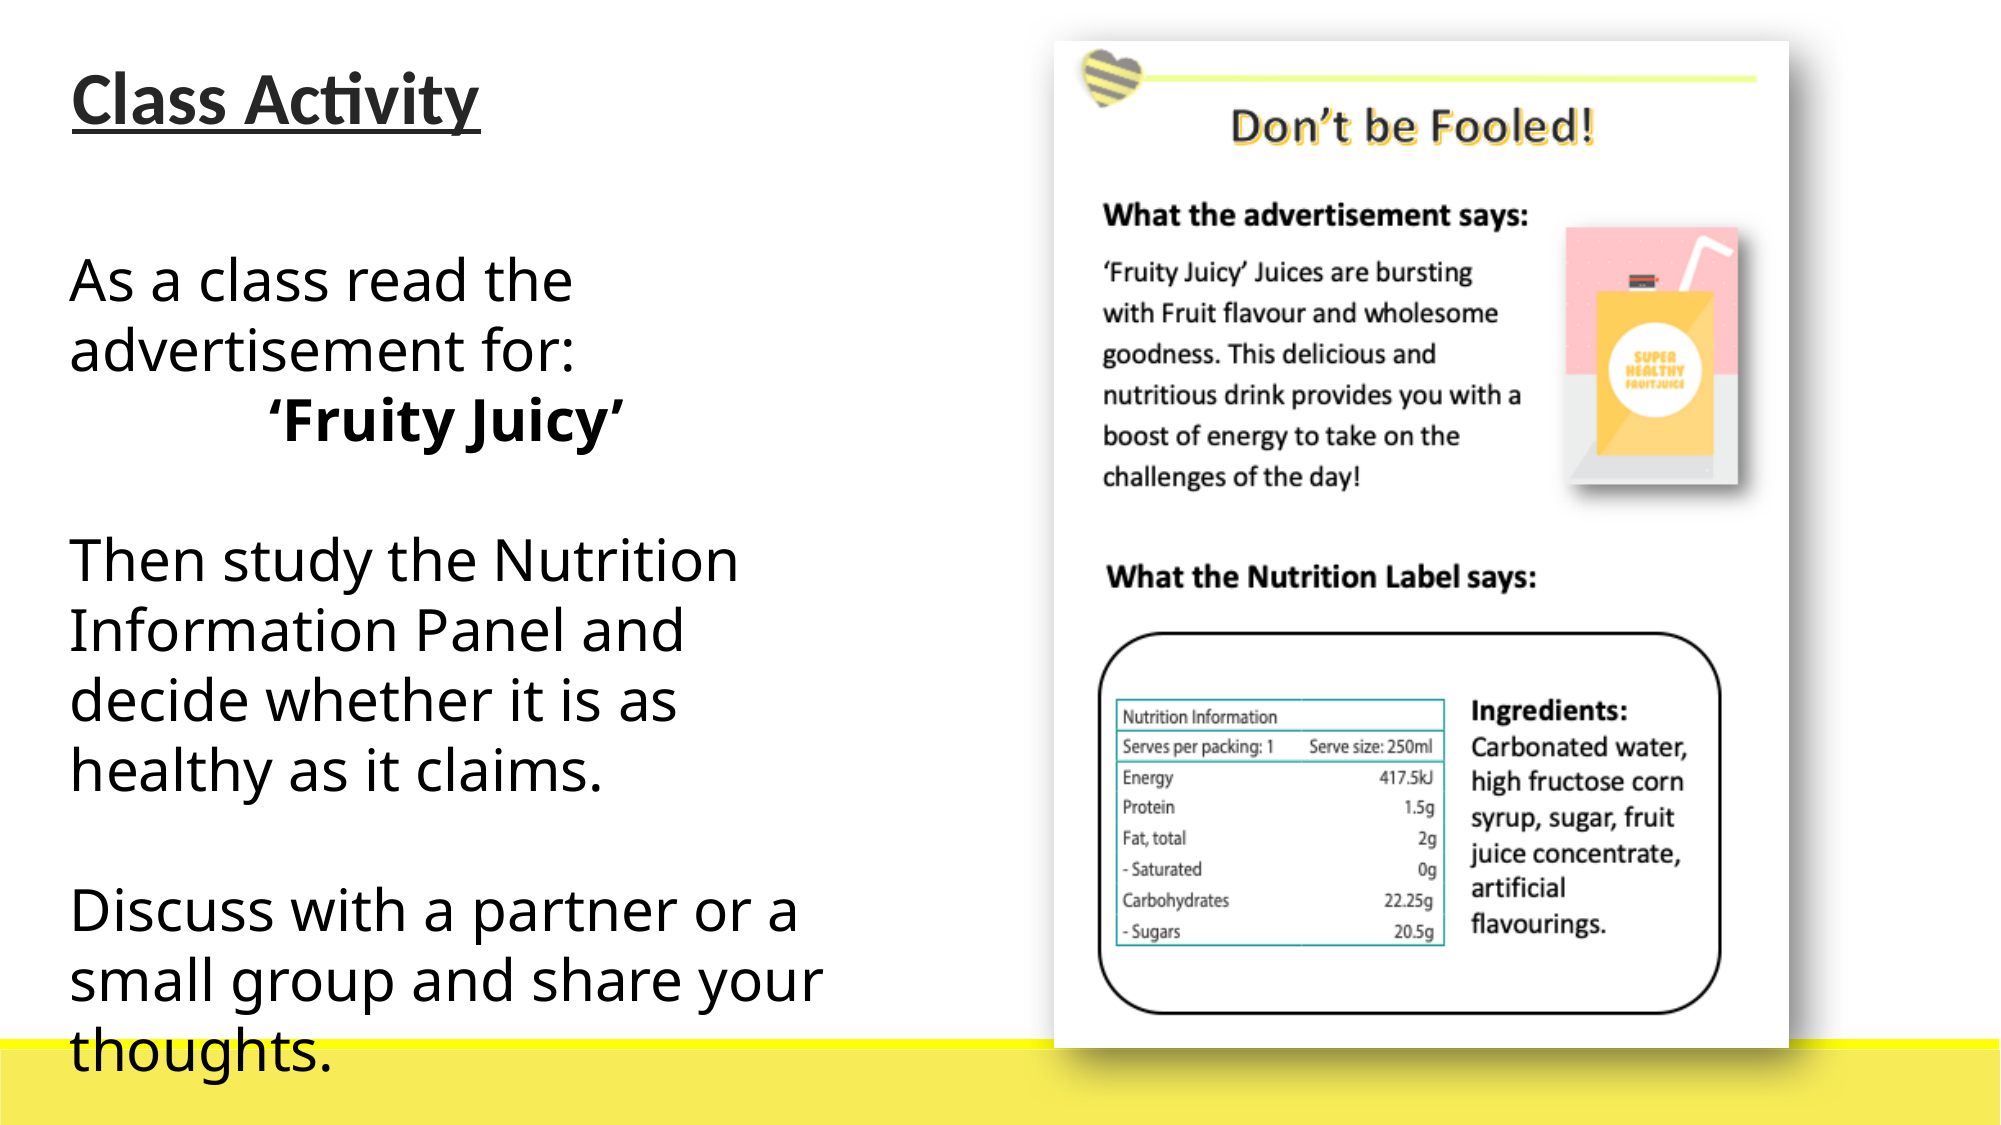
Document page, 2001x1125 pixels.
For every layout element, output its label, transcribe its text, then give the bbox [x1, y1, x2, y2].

text_box Class Activity [57, 41, 497, 147]
text_box As a class read the advertisement for: ‘Fruity Juicy’ Then study the Nutrition Information Panel and decide whether it is as healthy as it claims. Discuss with a partner or a small group and share your thoughts. [55, 236, 855, 1091]
picture [1053, 41, 1789, 1048]
